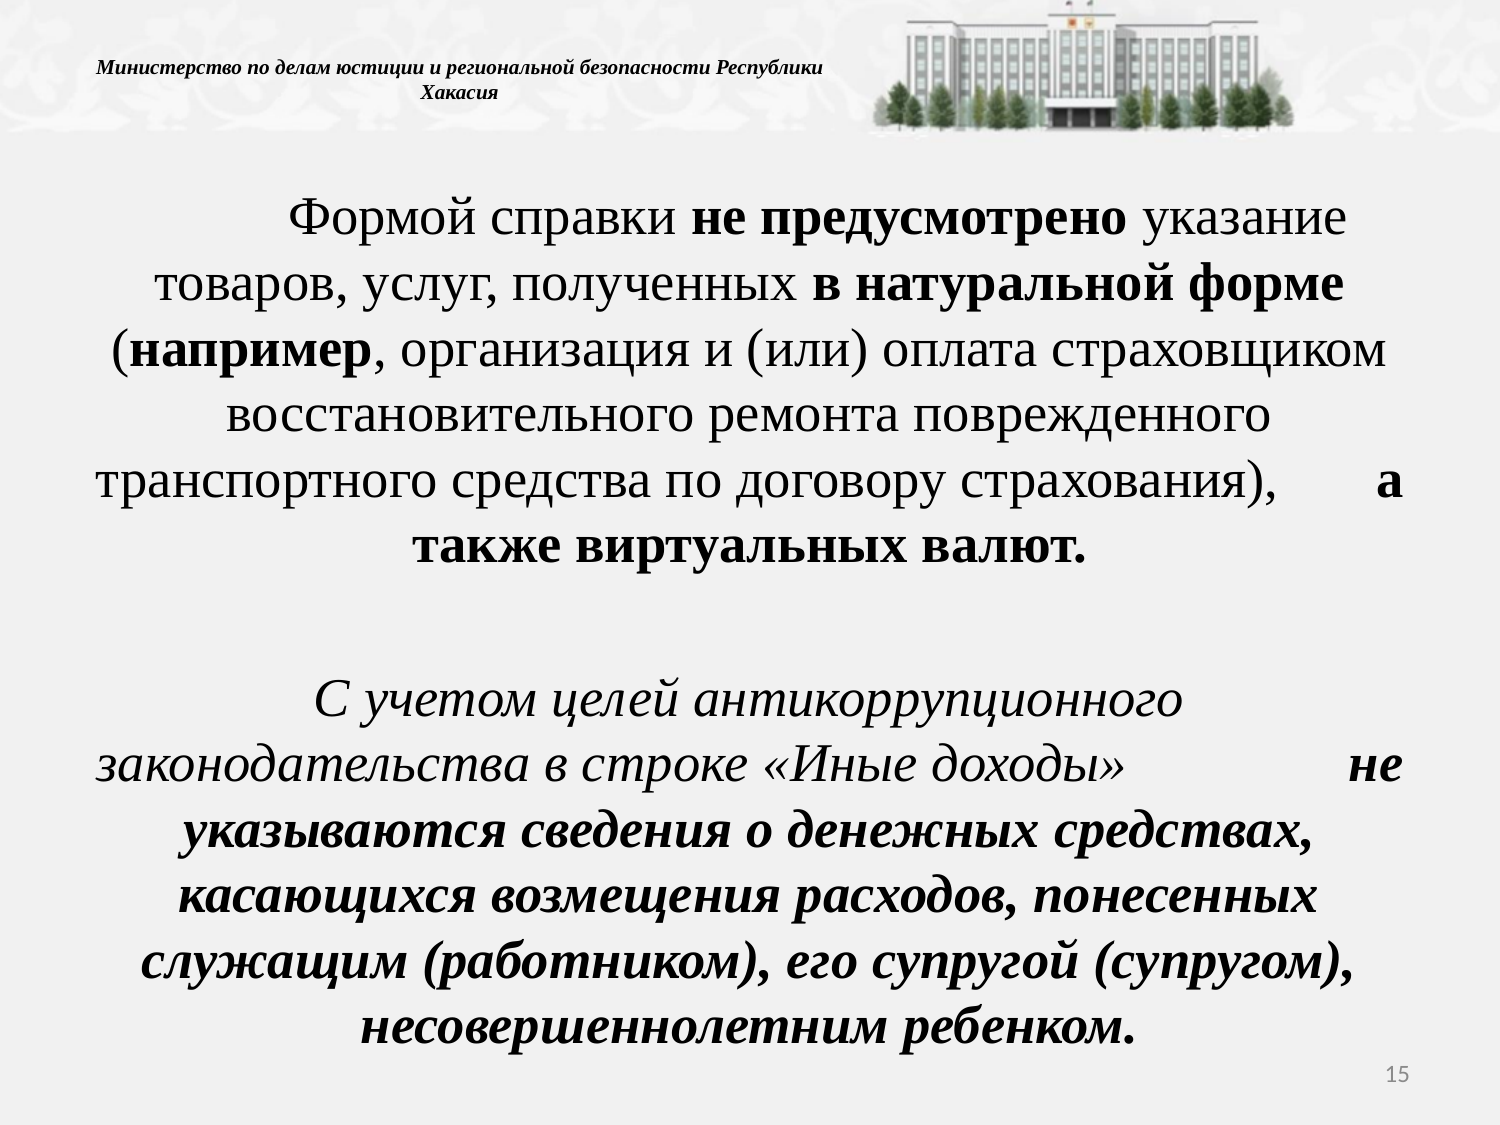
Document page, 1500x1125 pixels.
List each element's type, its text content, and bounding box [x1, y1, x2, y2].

picture [0, 0, 1500, 1125]
slide_number 15 [1074, 1042, 1425, 1103]
title Министерство по делам юстиции и региональной безопасности Республики Хакасия [75, 45, 845, 138]
list Формой справки не предусмотрено указание товаров, услуг, полученных в натуральной форме (например, организация и (или) оплата страховщиком восстановительного ремонта поврежденного транспортного средства по договору страхования), а также виртуальных валют. С учетом целей антикоррупционного законодательства в строке «Иные доходы» не указываются сведения о денежных средствах, касающихся возмещения расходов, понесенных служащим (работником), его супругой (супругом), несовершеннолетним ребенком. [75, 172, 1425, 1071]
